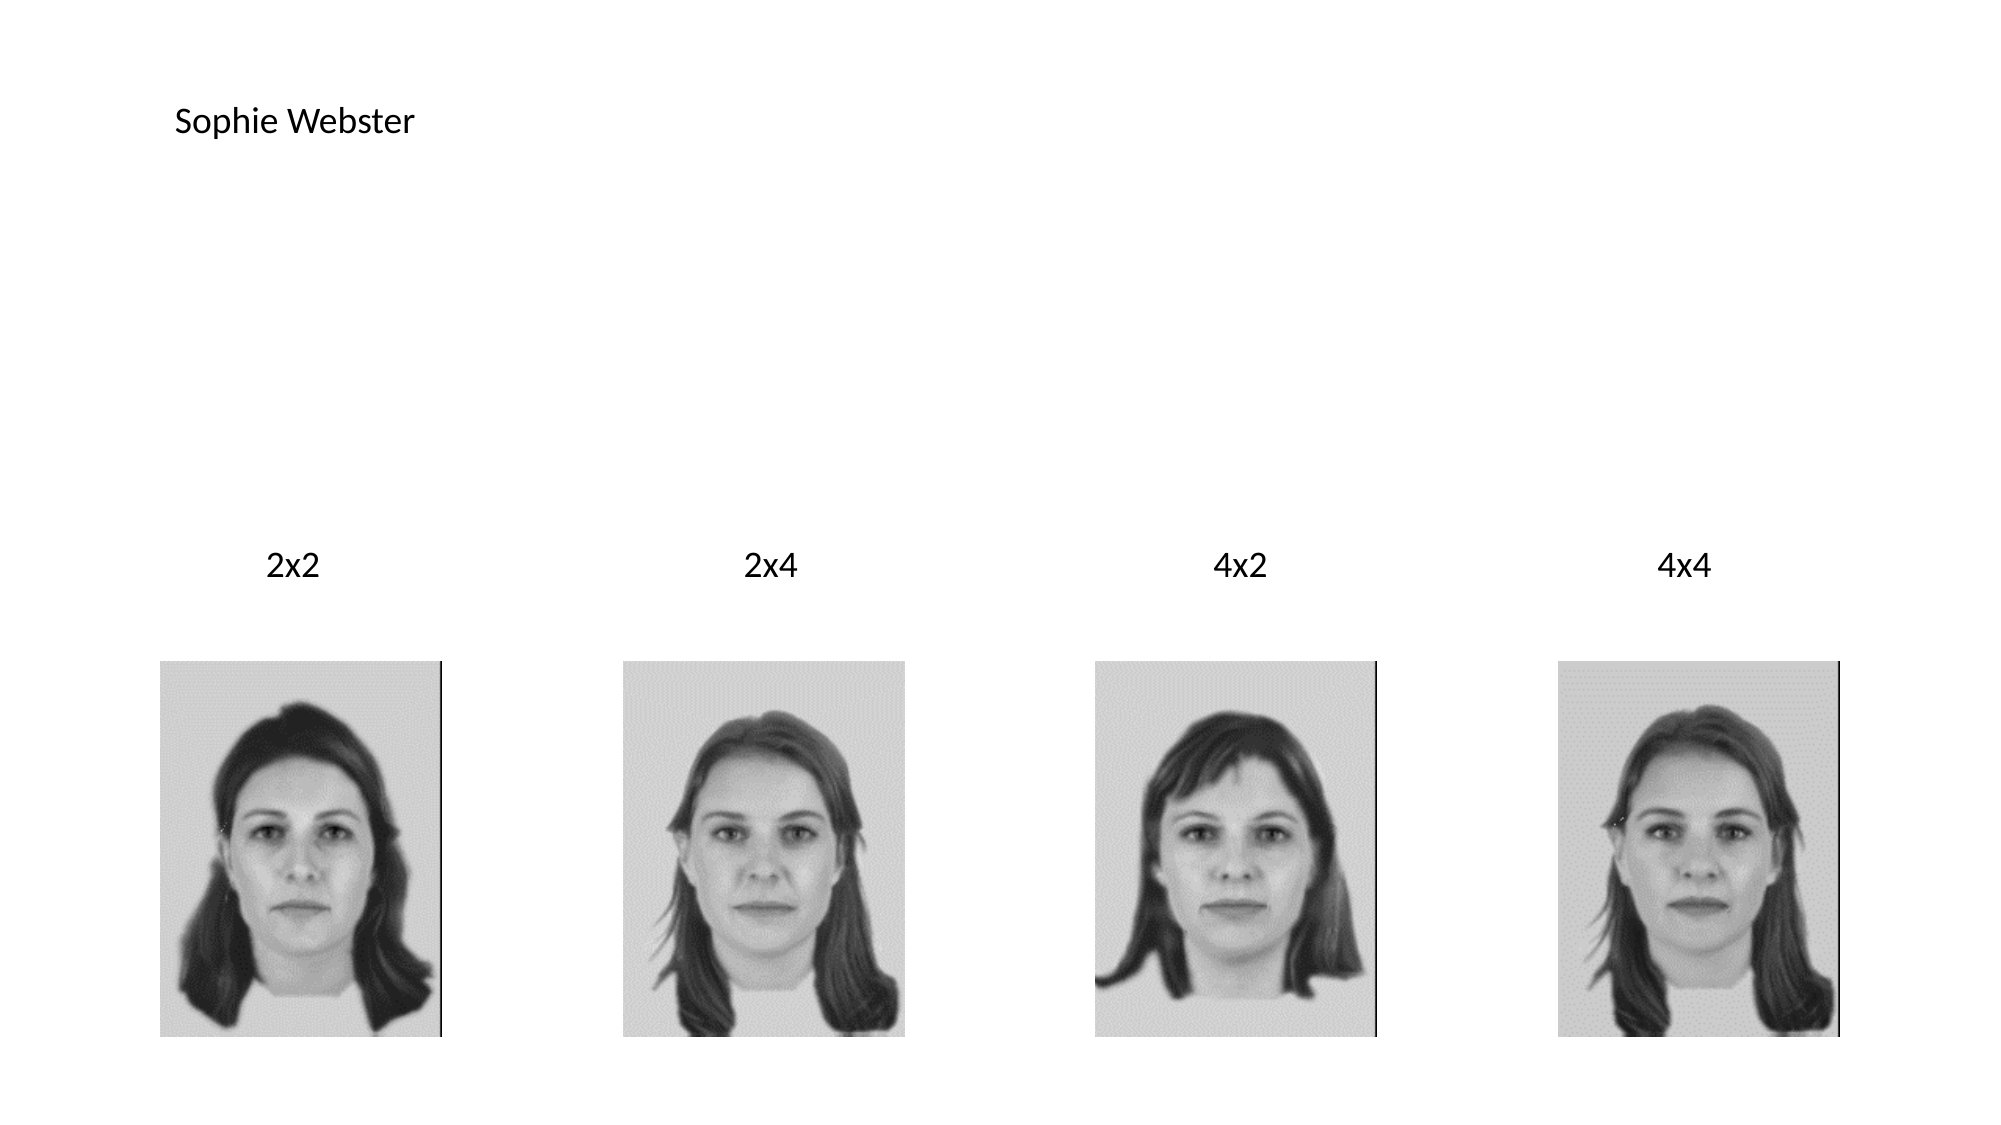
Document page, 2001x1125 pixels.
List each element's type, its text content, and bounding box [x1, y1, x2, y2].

picture [623, 661, 905, 1037]
picture [1095, 661, 1377, 1037]
text_box 2x2 2x4 4x2 4x4 [115, 532, 1913, 592]
text_box Sophie Webster [160, 88, 1161, 149]
picture [1558, 661, 1840, 1037]
picture [160, 661, 442, 1037]
